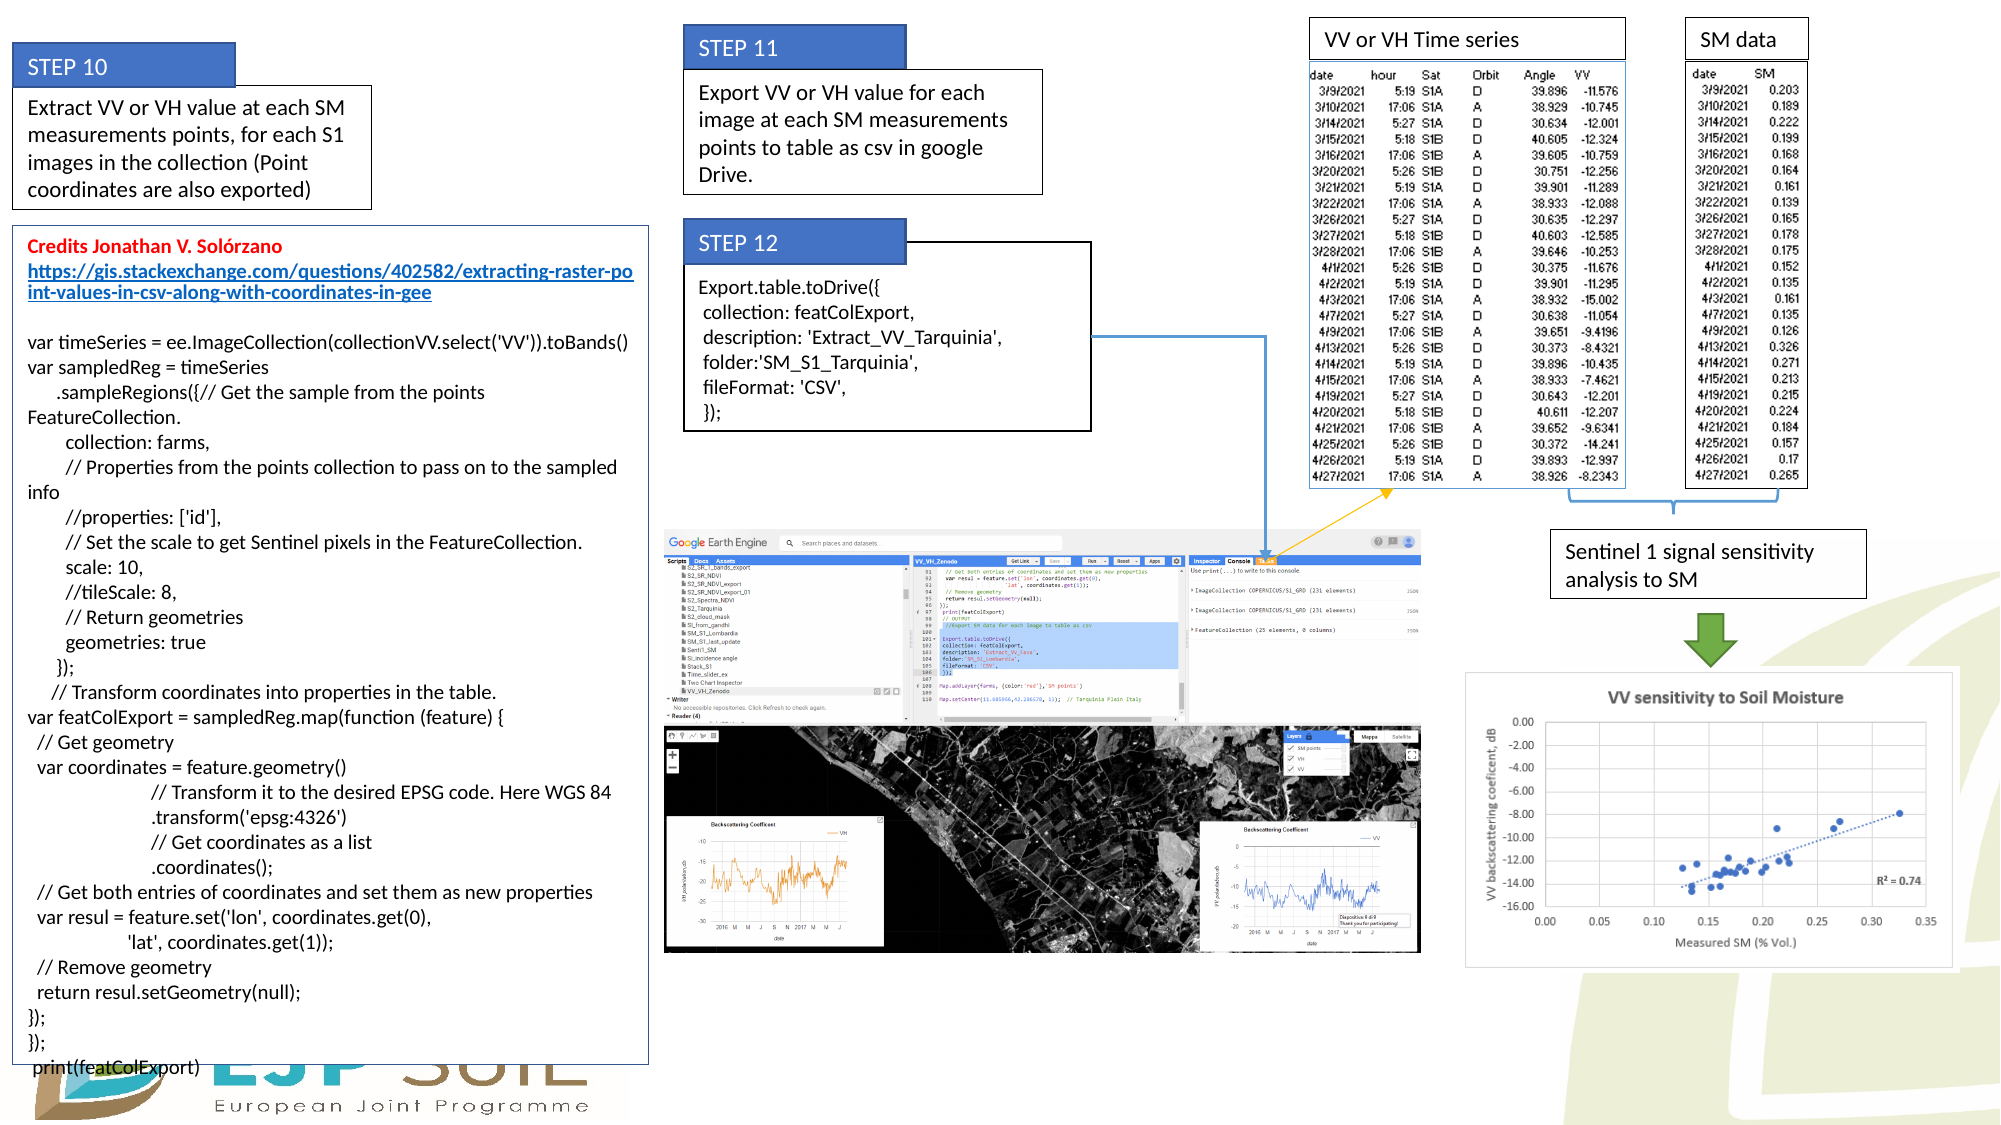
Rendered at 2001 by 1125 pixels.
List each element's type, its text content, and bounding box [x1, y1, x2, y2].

text_box STEP 12 [683, 218, 907, 265]
picture [664, 529, 1421, 954]
text_box STEP 10 [12, 42, 236, 88]
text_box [1265, 488, 1394, 563]
text_box Extract VV or VH value at each SM measurements points, for each S1 images in the collection (Point coordinates are also exported) [12, 85, 372, 210]
text_box STEP 11 [683, 24, 907, 69]
text_box SM data [1685, 17, 1809, 60]
picture [1309, 61, 1626, 489]
text_box Sentinel 1 signal sensitivity analysis to SM [1550, 529, 1867, 599]
text_box Export.table.toDrive({ collection: featColExport, description: 'Extract_VV_Tarquinia', folder:'SM_S1_Tarquinia', fileFormat: 'CSV', }); [683, 241, 1092, 432]
picture [0, 1001, 630, 1120]
picture [1685, 61, 1808, 489]
text_box Export VV or VH value for each image at each SM measurements points to table as csv in google Drive. [683, 69, 1043, 195]
text_box [1683, 613, 1739, 666]
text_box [1091, 337, 1266, 563]
text_box [1568, 488, 1779, 515]
text_box VV or VH Time series [1309, 17, 1626, 60]
text_box Credits Jonathan V. Solórzano https://gis.stackexchange.com/questions/402582/extracting-raster-point-values-in-csv-along-with-coordinates-in-gee var timeSeries = ee.ImageCollection(collectionVV.select('VV')).toBands() var sampledReg = timeSeries .sampleRegions({// Get the sample from the points FeatureCollection. collection: farms, // Properties from the points collection to pass on to the sampled info //properties: ['id'], // Set the scale to get Sentinel pixels in the FeatureCollection. scale: 10, //tileScale: 8, // Return geometries geometries: true }); // Transform coordinates into properties in the table. var featColExport = sampledReg.map(function (feature) { // Get geometry var coordinates = feature.geometry() // Transform it to the desired EPSG code. Here WGS 84 .transform('epsg:4326') // Get coordinates as a list .coordinates(); // Get both entries of coordinates and set them as new properties var resul = feature.set('lon', coordinates.get(0), 'lat', coordinates.get(1)); // Remove geometry return resul.setGeometry(null); }); }); print(featColExport) [12, 225, 649, 1065]
picture [1457, 539, 2000, 1125]
